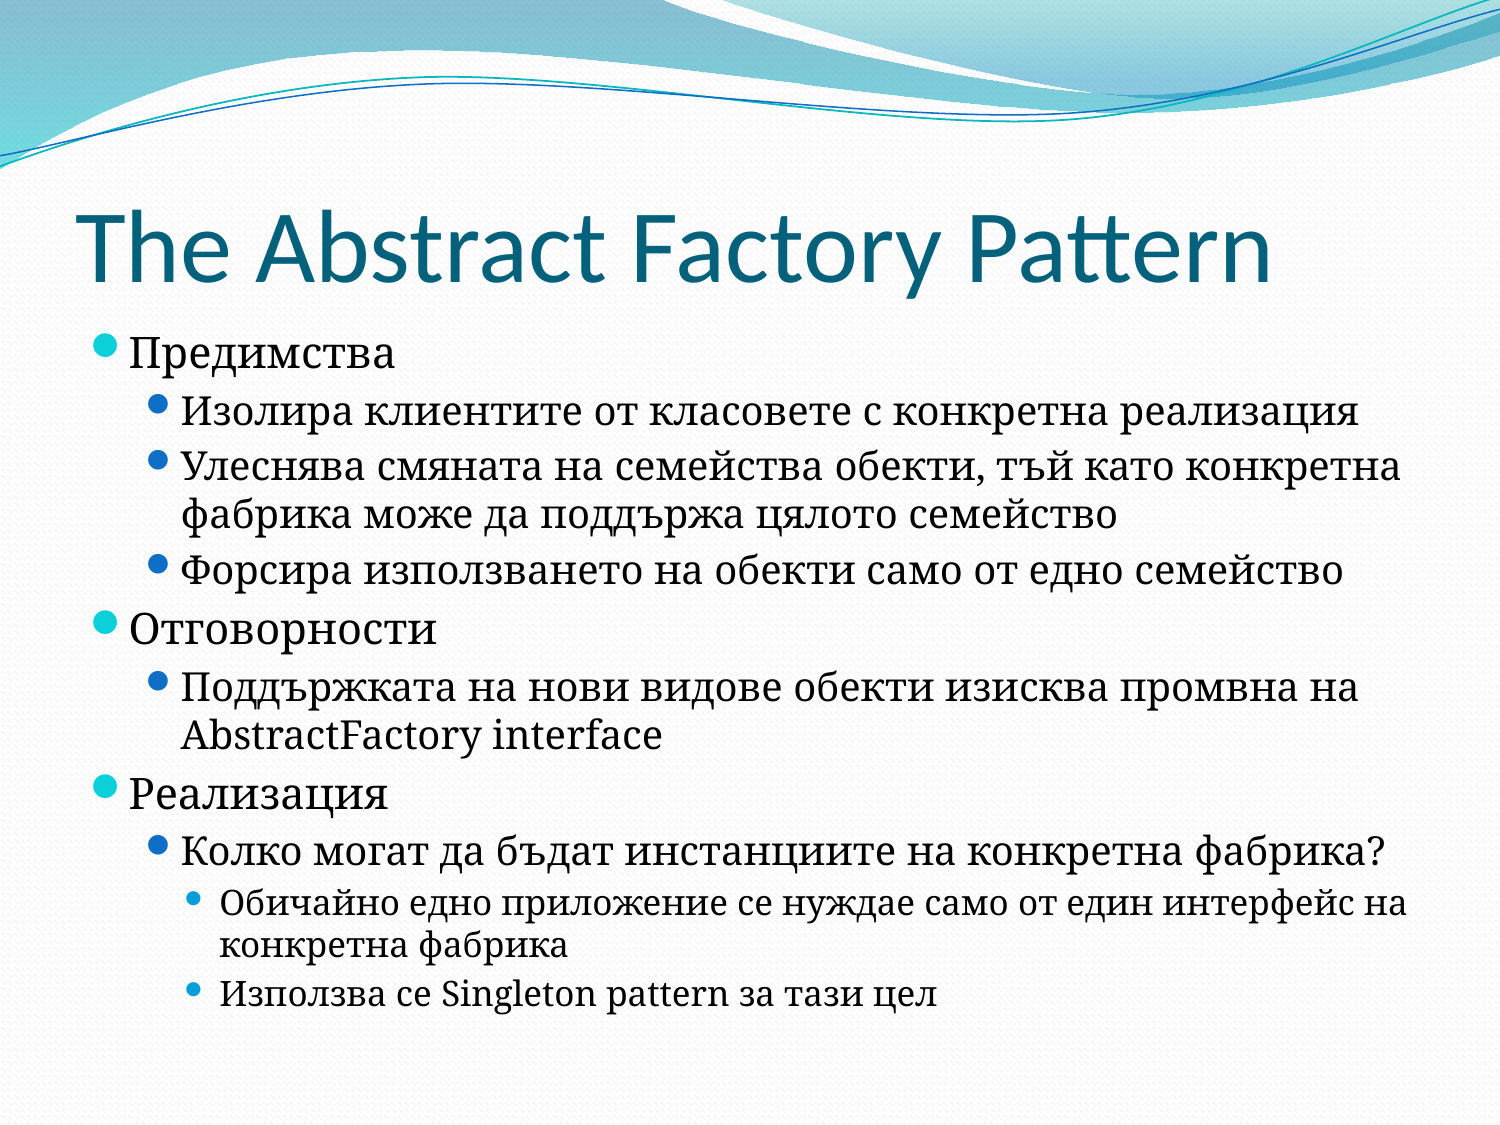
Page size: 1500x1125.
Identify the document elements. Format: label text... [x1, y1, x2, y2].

title The Abstract Factory Pattern [75, 115, 1425, 303]
list Предимства Изолира клиентите от класовете с конкретна реализация Улеснява смяната на семейства обекти, тъй като конкретна фабрика може да поддържа цялото семейство Форсира използването на обекти само от едно семейство Отговорности Поддържката на нови видове обекти изисква промвна на AbstractFactory interface Реализация Колко могат да бъдат инстанциите на конкретна фабрика? Обичайно едно приложение се нуждае само от един интерфейс на конкретна фабрика Използва се Singleton pattern за тази цел [75, 317, 1425, 1038]
